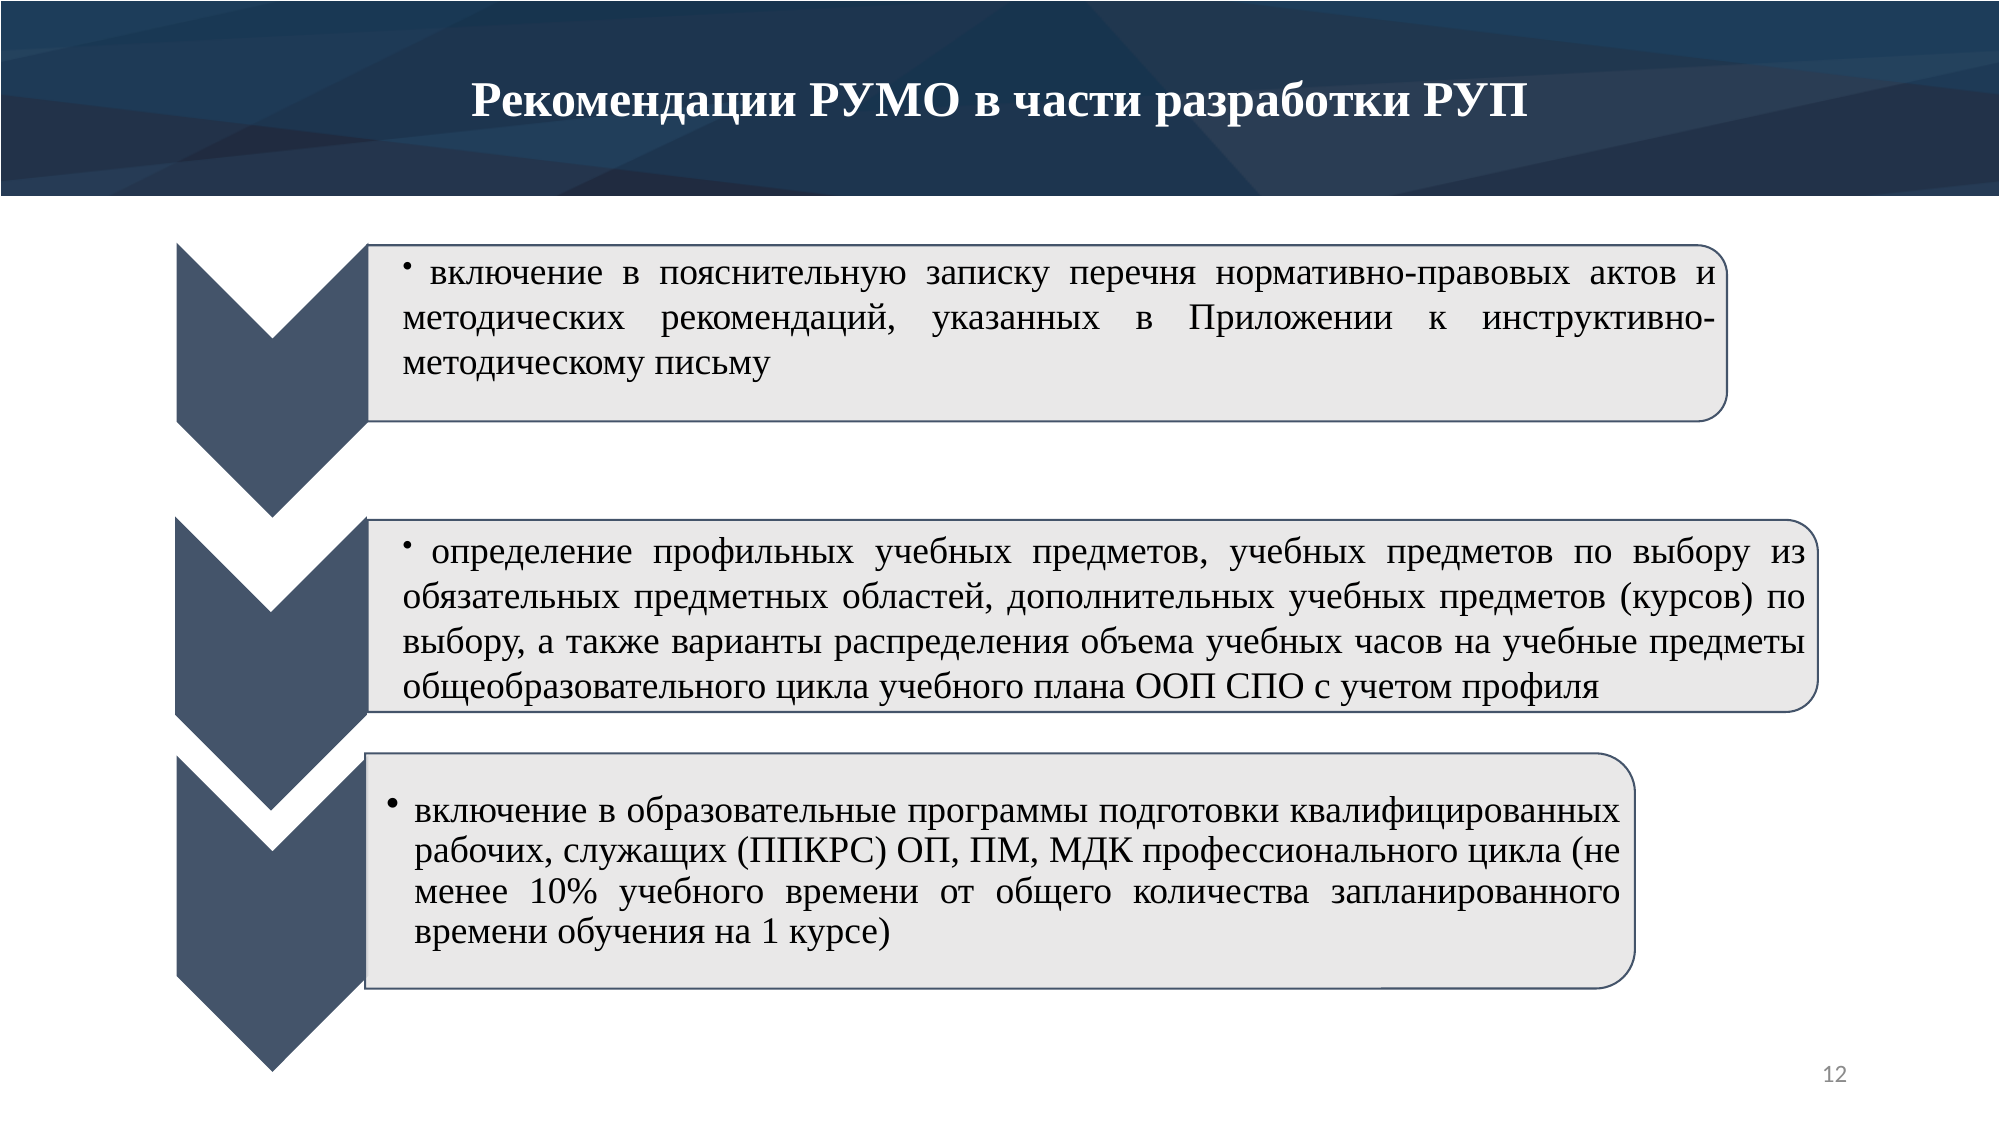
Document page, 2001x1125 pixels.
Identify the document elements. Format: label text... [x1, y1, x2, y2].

slide_number 12 [1412, 1072, 1863, 1103]
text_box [152, 244, 1892, 1072]
picture [0, 0, 2000, 199]
